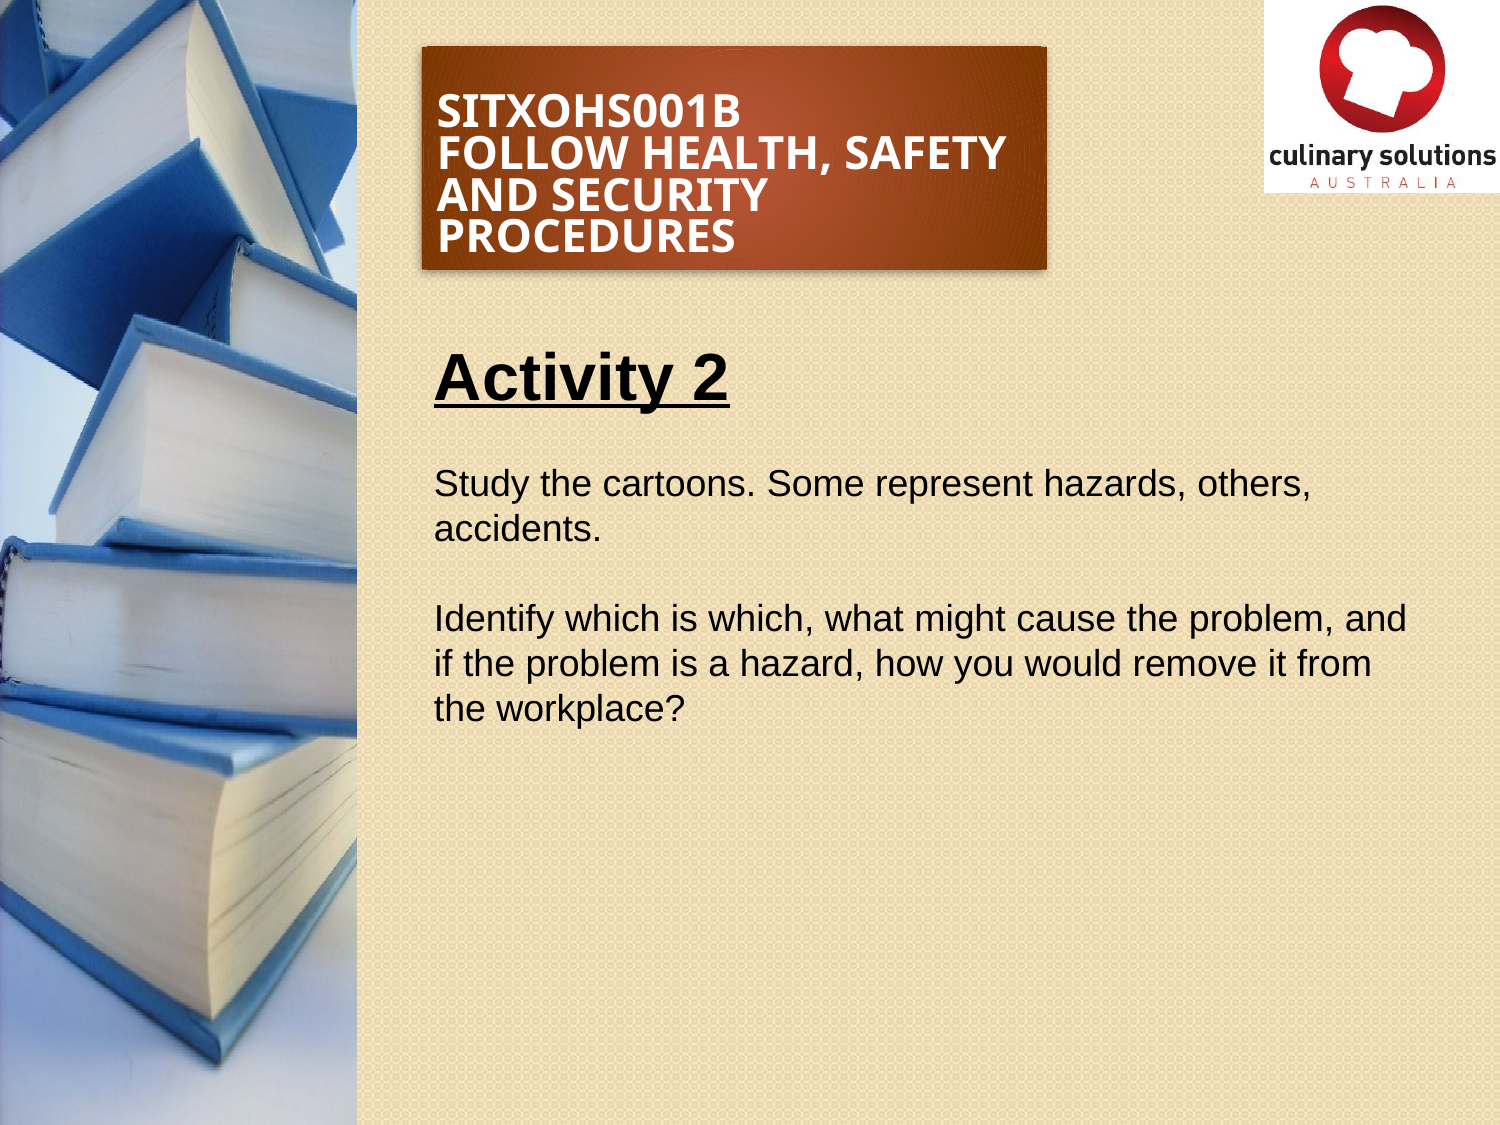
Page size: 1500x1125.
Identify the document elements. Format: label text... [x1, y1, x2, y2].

picture [1263, 0, 1500, 193]
text_box Activity 2 Study the cartoons. Some represent hazards, others, accidents. Identify which is which, what might cause the problem, and if the problem is a hazard, how you would remove it from the workplace? [419, 326, 1447, 781]
title SITXOHS001B Follow HEALTH, SAFETY AND SECURITY PROCEDURES [421, 46, 1047, 270]
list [0, 0, 357, 1125]
